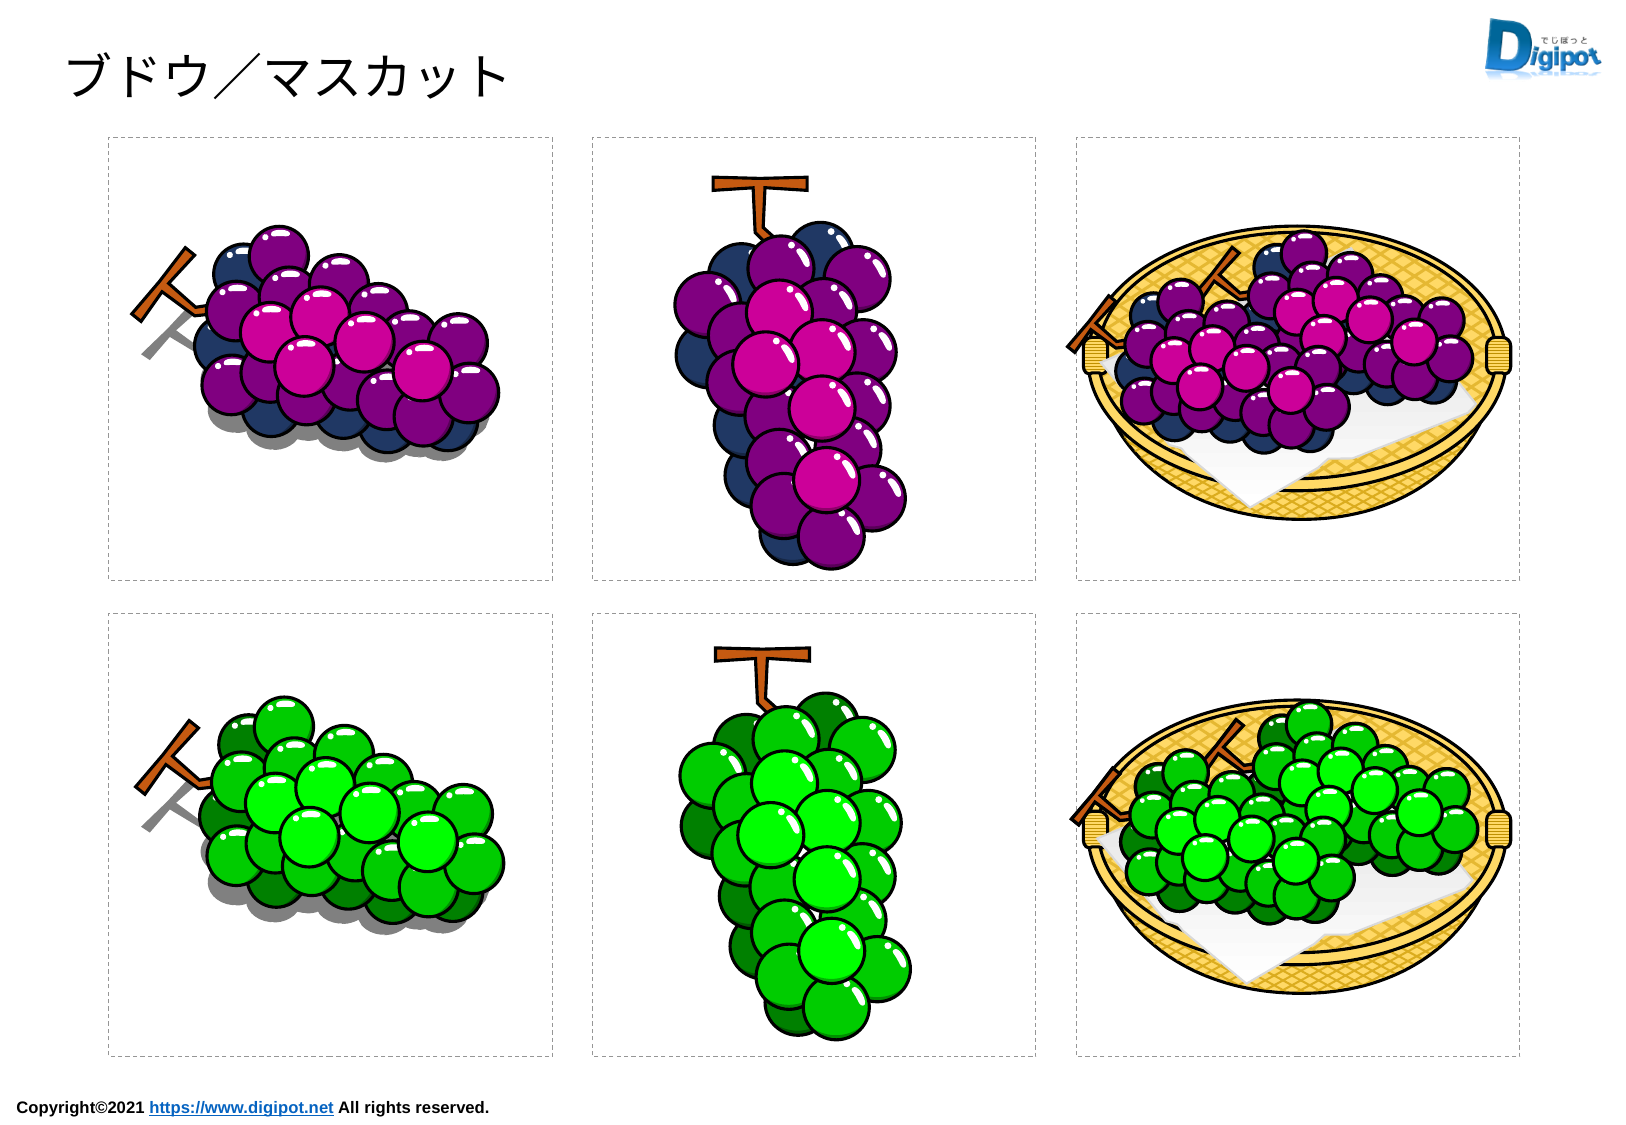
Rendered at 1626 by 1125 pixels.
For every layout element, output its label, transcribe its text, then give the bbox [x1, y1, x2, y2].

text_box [1077, 226, 1511, 520]
picture [1485, 18, 1602, 82]
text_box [140, 717, 506, 936]
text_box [679, 647, 911, 1041]
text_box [674, 177, 906, 570]
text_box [140, 246, 501, 463]
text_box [1082, 700, 1511, 994]
text_box ブドウ／マスカット [47, 38, 528, 113]
